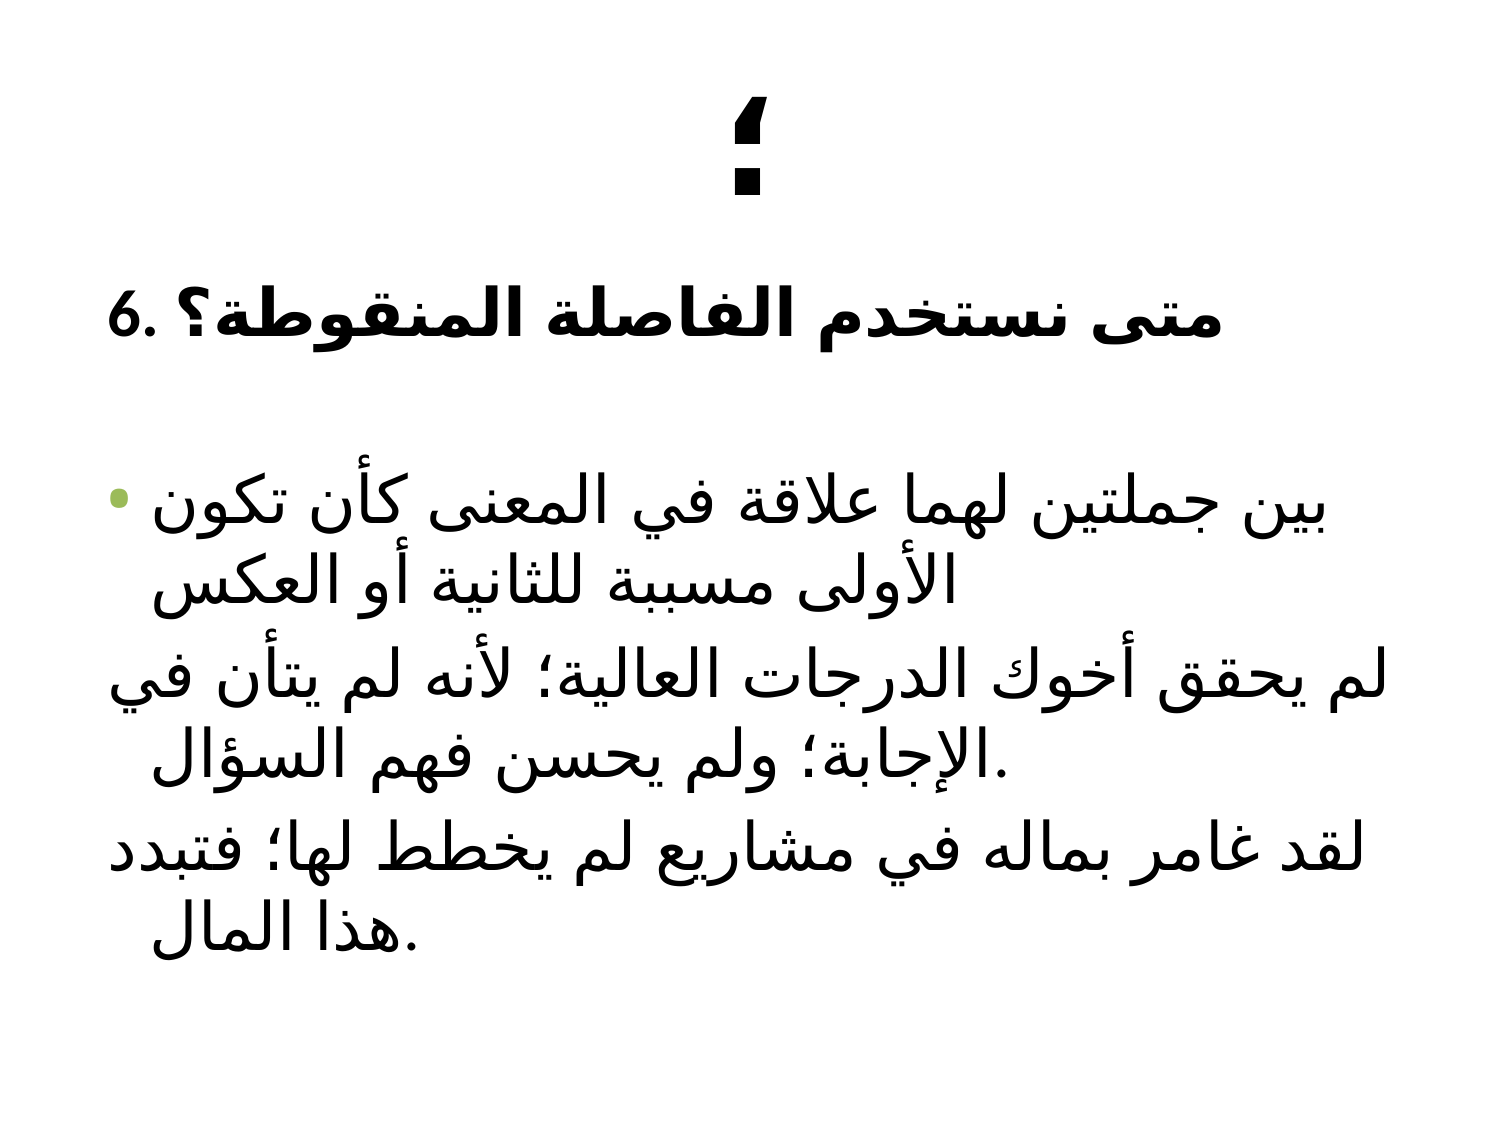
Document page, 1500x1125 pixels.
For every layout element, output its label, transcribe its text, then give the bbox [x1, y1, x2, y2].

list 6. متى نستخدم الفاصلة المنقوطة؟ بين جملتين لهما علاقة في المعنى كأن تكون الأولى مسببة للثانية أو العكس لم يحقق أخوك الدرجات العالية؛ لأنه لم يتأن في الإجابة؛ ولم يحسن فهم السؤال. لقد غامر بماله في مشاريع لم يخطط لها؛ فتبدد هذا المال. [75, 262, 1425, 1005]
title ؛ [75, 45, 1425, 233]
